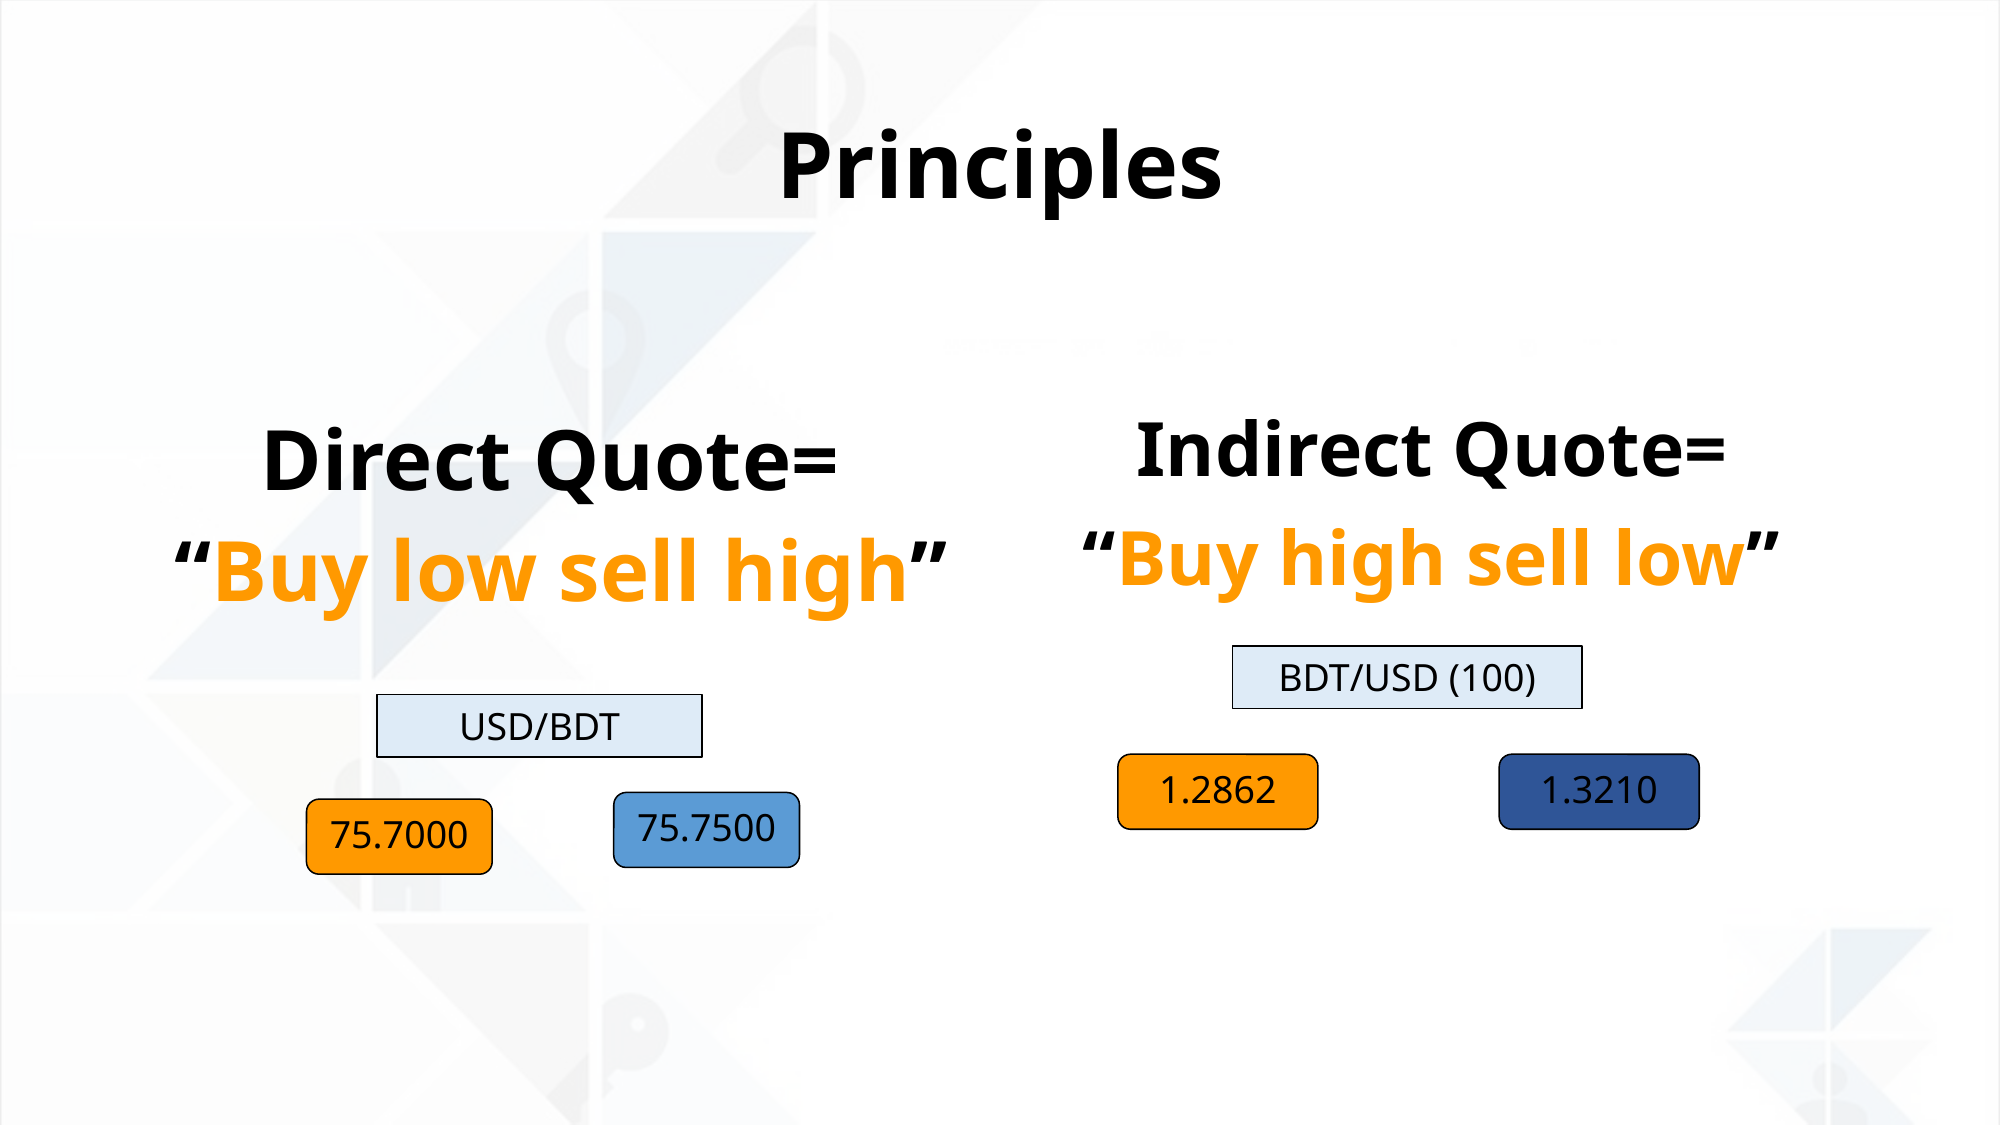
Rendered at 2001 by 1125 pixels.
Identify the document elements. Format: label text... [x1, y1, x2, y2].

list Direct Quote= “Buy low sell high” [137, 410, 984, 1016]
text_box BDT/USD (100) [1232, 646, 1583, 709]
text_box 1.3210 [1499, 754, 1700, 830]
list Indirect Quote= “Buy high sell low” [1016, 404, 1868, 1009]
text_box 1.2862 [1117, 754, 1318, 830]
text_box USD/BDT [377, 694, 702, 758]
title Principles [137, 59, 1863, 278]
text_box 75.7500 [613, 792, 800, 868]
text_box 75.7000 [306, 799, 493, 875]
